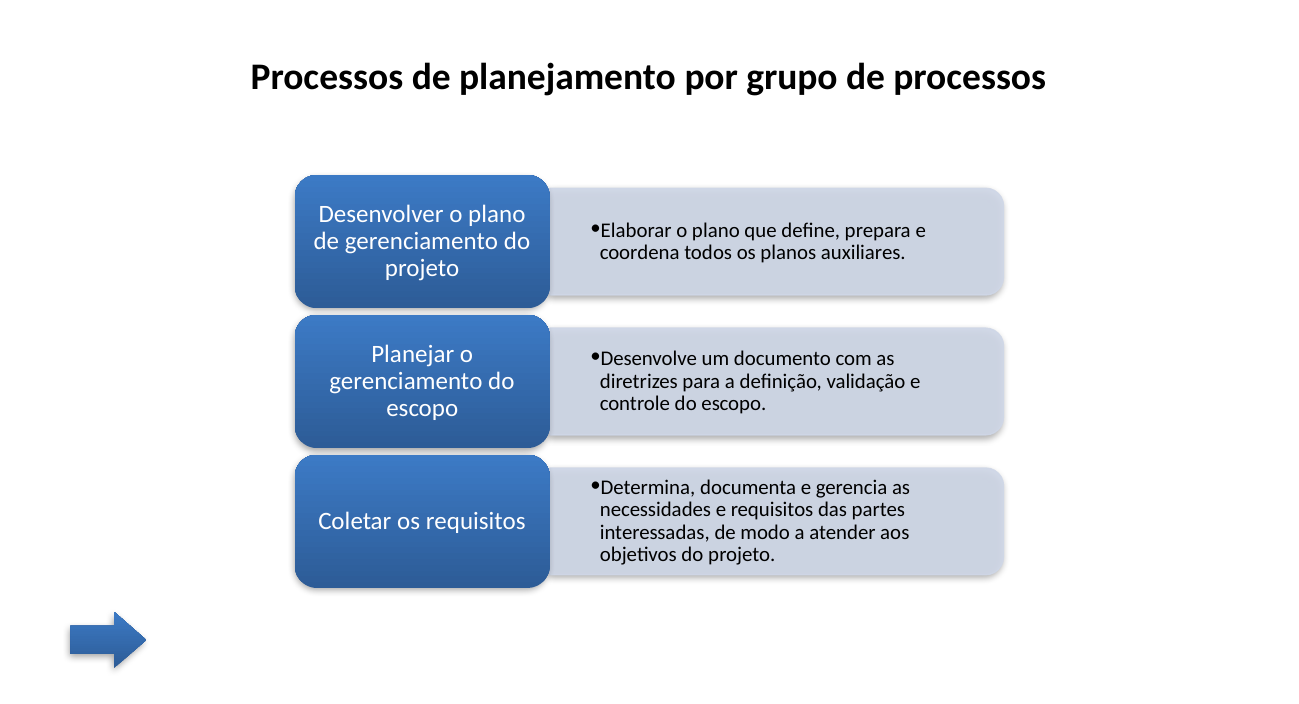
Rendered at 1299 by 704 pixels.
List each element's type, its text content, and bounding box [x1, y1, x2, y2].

text_box Processos de planejamento por grupo de processos [0, 44, 1299, 106]
text_box [70, 611, 147, 669]
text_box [294, 174, 1004, 589]
